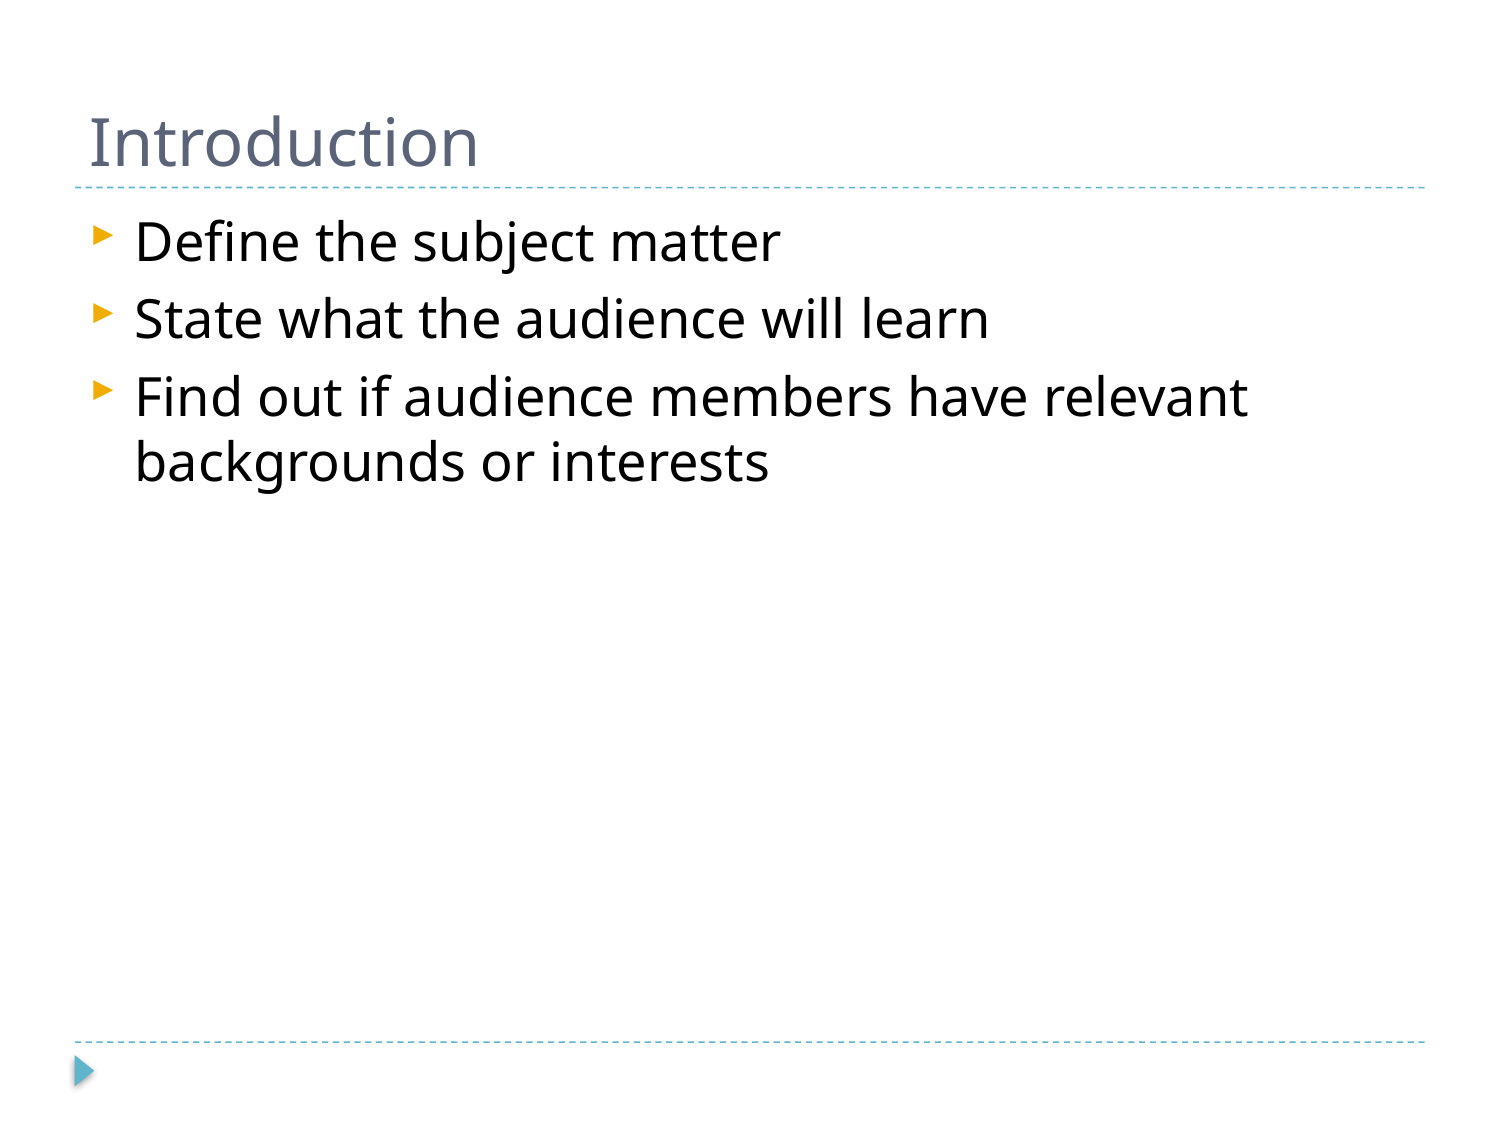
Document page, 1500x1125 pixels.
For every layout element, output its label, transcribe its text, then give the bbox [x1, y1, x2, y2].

list Define the subject matter State what the audience will learn Find out if audience members have relevant backgrounds or interests [75, 200, 1425, 1010]
title Introduction [75, 24, 1425, 188]
